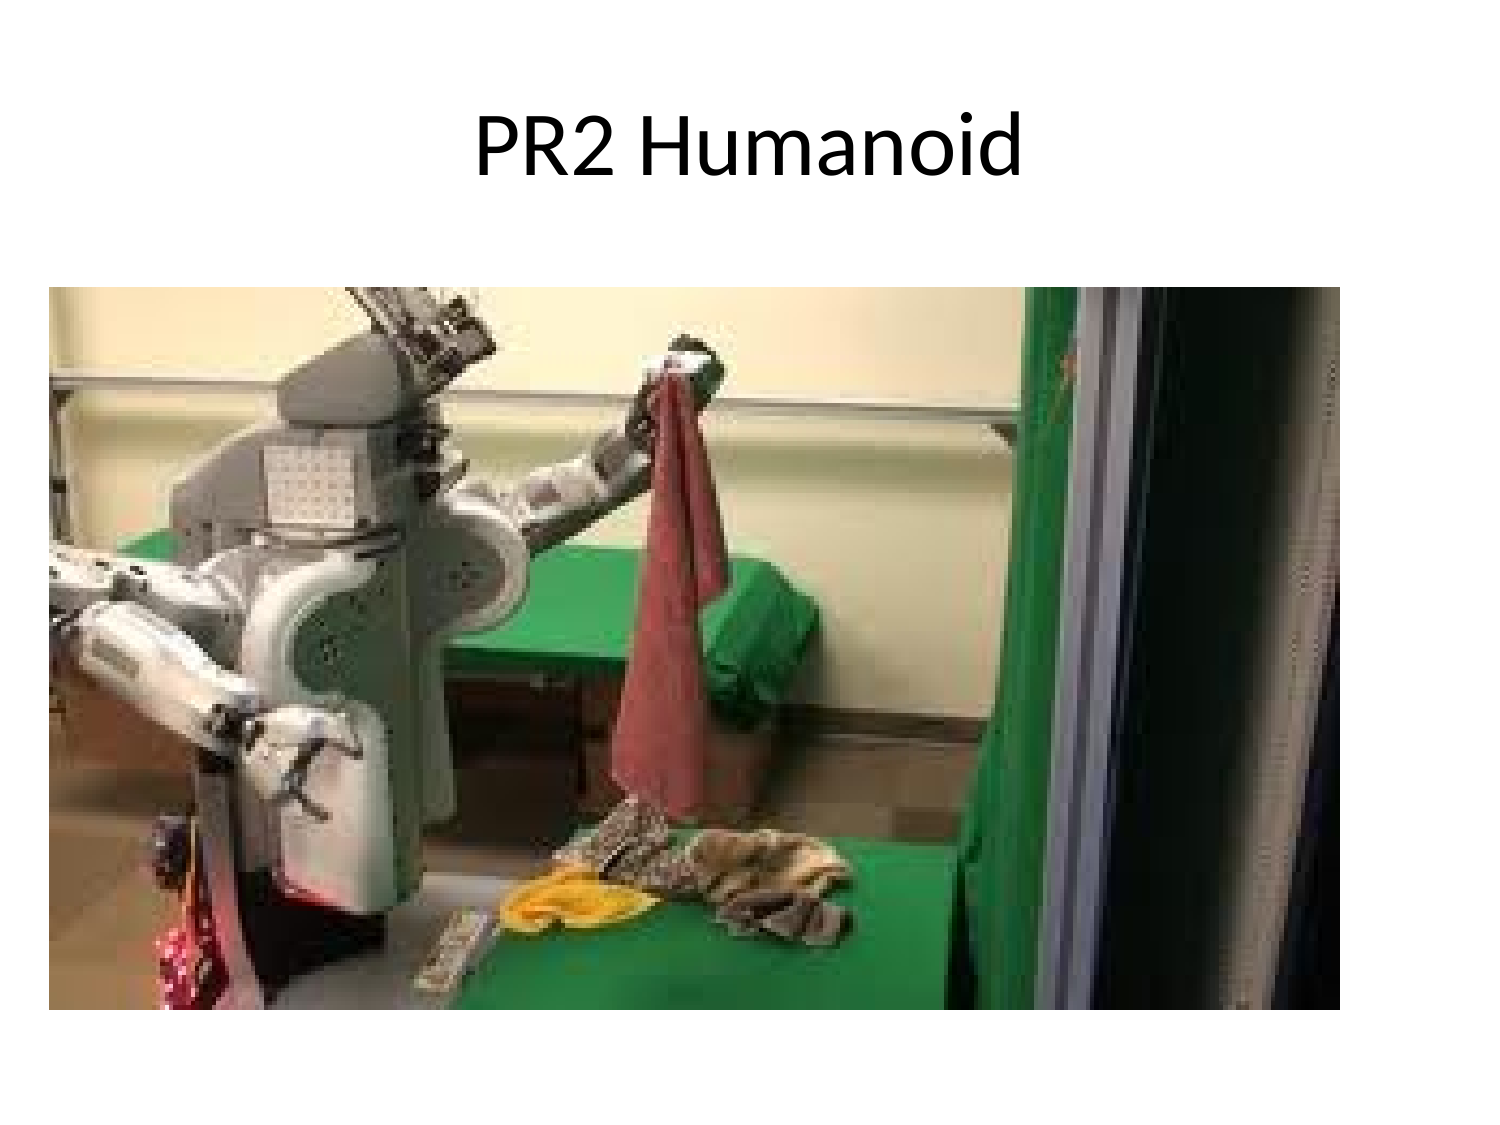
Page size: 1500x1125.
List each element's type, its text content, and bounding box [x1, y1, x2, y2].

title PR2 Humanoid [75, 45, 1425, 233]
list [48, 287, 1340, 1011]
